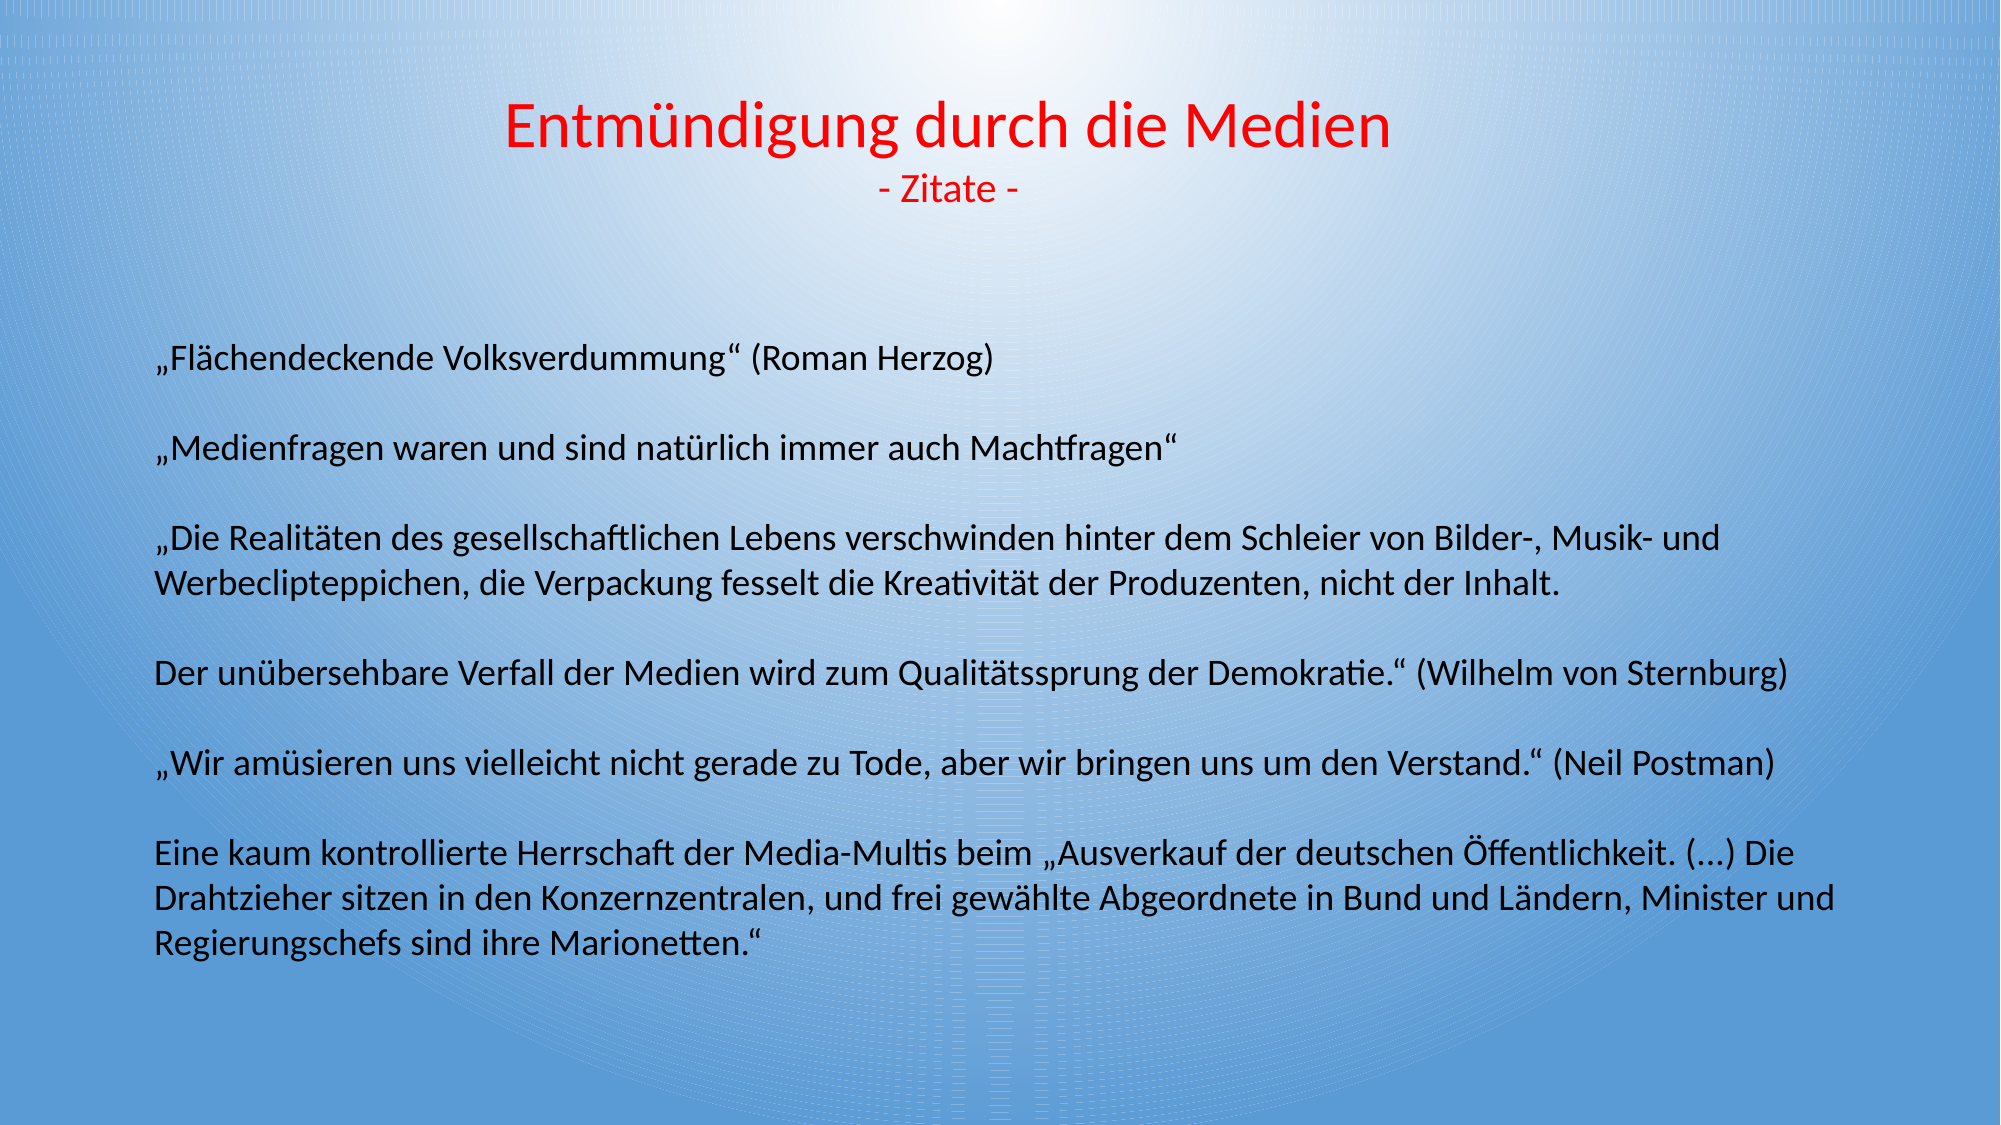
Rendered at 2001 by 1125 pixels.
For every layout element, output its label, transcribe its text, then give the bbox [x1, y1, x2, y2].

text_box Entmündigung durch die Medien - Zitate - [279, 73, 1618, 218]
text_box „Flächendeckende Volksverdummung“ (Roman Herzog) „Medienfragen waren und sind natürlich immer auch Machtfragen“ „Die Realitäten des gesellschaftlichen Lebens verschwinden hinter dem Schleier von Bilder-, Musik- und Werbeclipteppichen, die Verpackung fesselt die Kreativität der Produzenten, nicht der Inhalt. Der unübersehbare Verfall der Medien wird zum Qualitätssprung der Demokratie.“ (Wilhelm von Sternburg) „Wir amüsieren uns vielleicht nicht gerade zu Tode, aber wir bringen uns um den Verstand.“ (Neil Postman) Eine kaum kontrollierte Herrschaft der Media-Multis beim „Ausverkauf der deutschen Öffentlichkeit. (...) Die Drahtzieher sitzen in den Konzernzentralen, und frei gewählte Abgeordnete in Bund und Ländern, Minister und Regierungschefs sind ihre Marionetten.“ [139, 326, 1877, 971]
